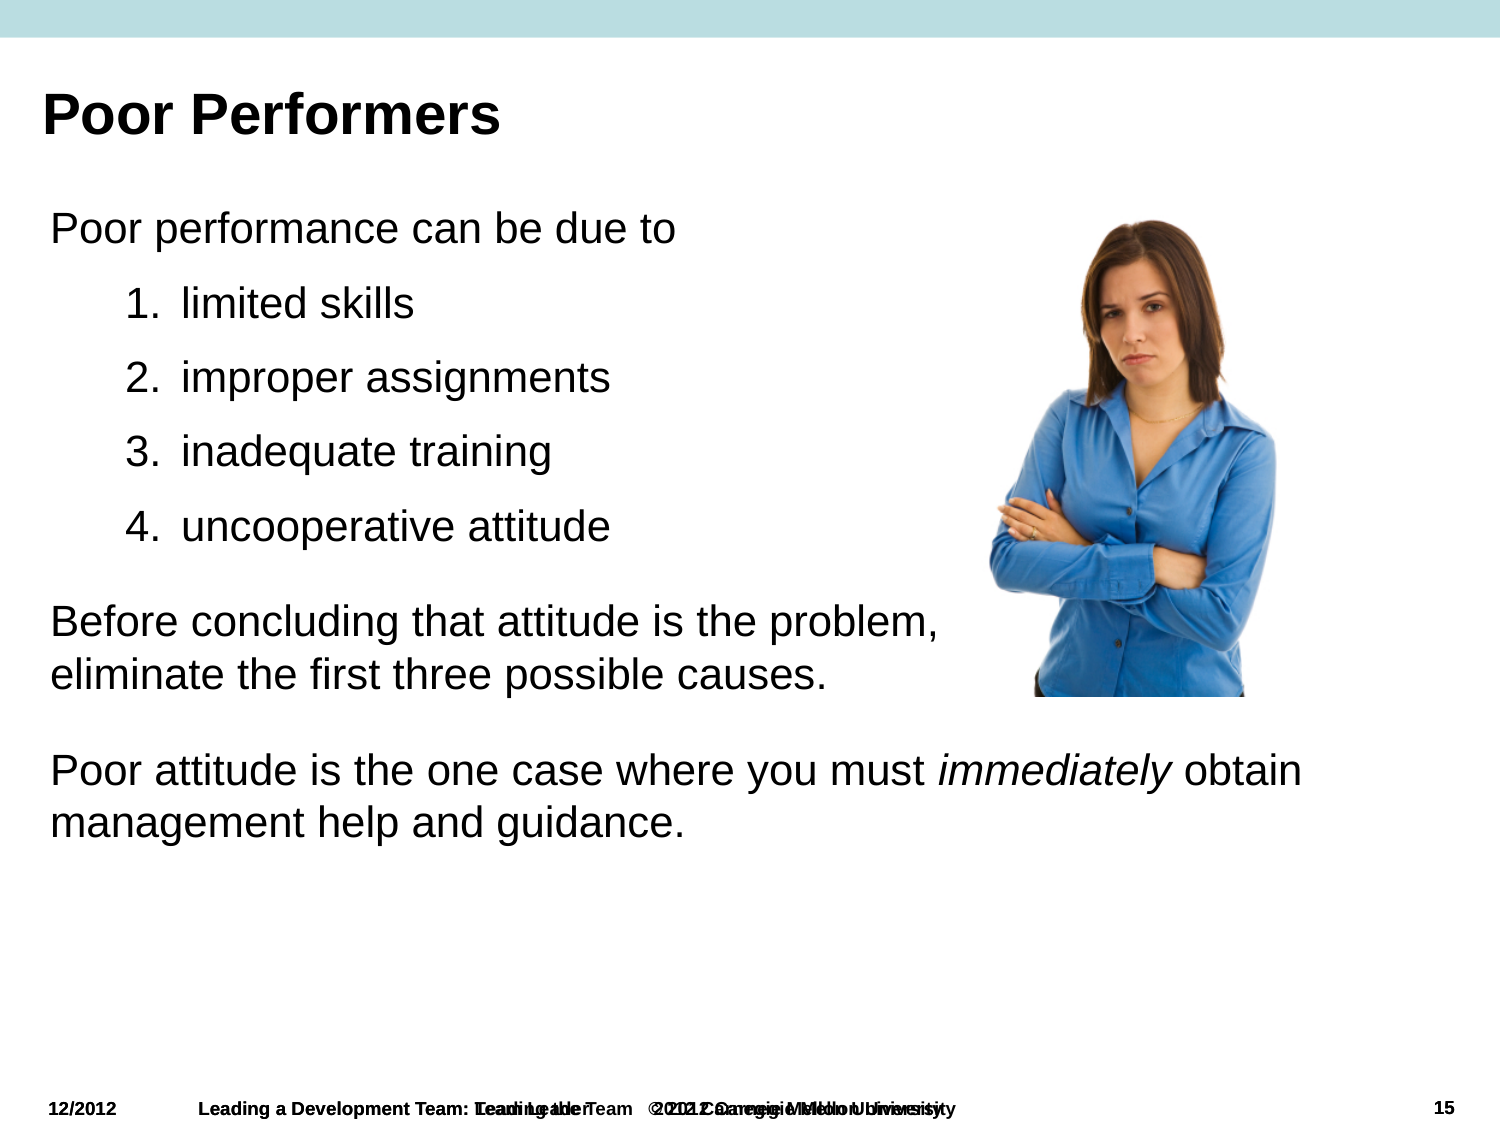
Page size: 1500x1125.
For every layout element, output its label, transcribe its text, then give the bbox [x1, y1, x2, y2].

list Poor performance can be due to limited skills improper assignments inadequate training uncooperative attitude Before concluding that attitude is the problem, eliminate the first three possible causes. Poor attitude is the one case where you must immediately obtain management help and guidance. [50, 200, 1437, 963]
picture [962, 187, 1302, 697]
title Poor Performers [42, 89, 1438, 147]
